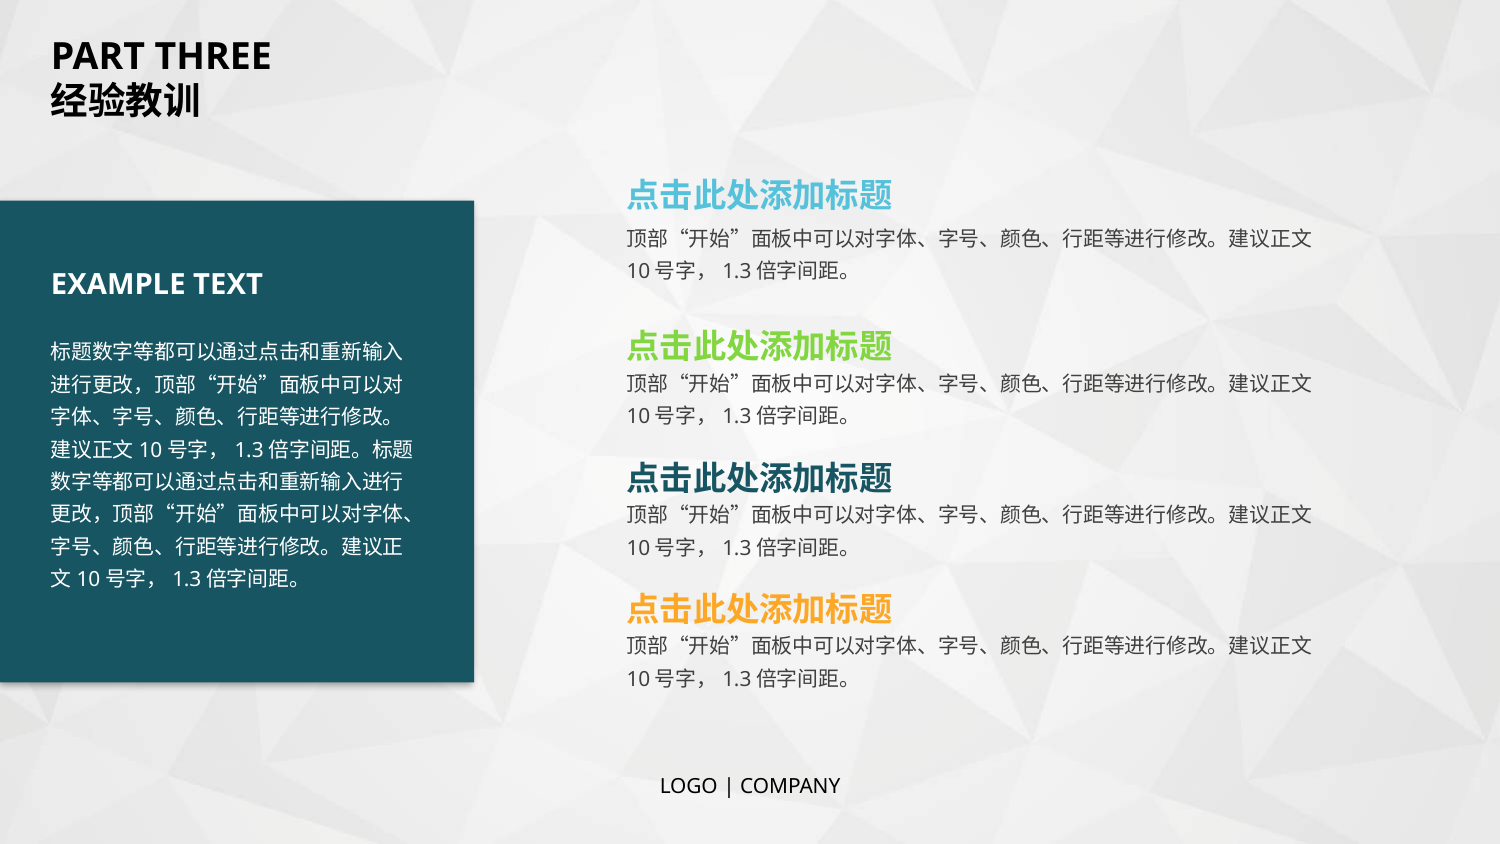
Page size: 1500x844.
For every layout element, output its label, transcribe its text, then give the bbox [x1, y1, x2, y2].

text_box 顶部“开始”面板中可以对字体、字号、颜色、行距等进行修改。建议正文10号字，1.3倍字间距。 [611, 487, 1328, 567]
text_box 顶部“开始”面板中可以对字体、字号、颜色、行距等进行修改。建议正文10号字，1.3倍字间距。 [611, 210, 1328, 291]
text_box 点击此处添加标题 [611, 167, 980, 222]
text_box LOGO | COMPANY [644, 765, 856, 806]
text_box PART THREE 经验教训 [36, 24, 296, 130]
text_box 标题数字等都可以通过点击和重新输入进行更改，顶部“开始”面板中可以对字体、字号、颜色、行距等进行修改。建议正文10号字，1.3倍字间距。标题数字等都可以通过点击和重新输入进行更改，顶部“开始”面板中可以对字体、字号、颜色、行距等进行修改。建议正文10号字，1.3倍字间距。 [36, 324, 430, 631]
text_box [0, 200, 475, 683]
text_box 点击此处添加标题 [611, 429, 980, 505]
text_box 顶部“开始”面板中可以对字体、字号、颜色、行距等进行修改。建议正文10号字，1.3倍字间距。 [611, 618, 1328, 698]
text_box 点击此处添加标题 [611, 298, 980, 373]
text_box EXAMPLE TEXT [36, 240, 474, 308]
text_box 点击此处添加标题 [611, 560, 980, 636]
picture [0, 0, 1500, 844]
text_box 顶部“开始”面板中可以对字体、字号、颜色、行距等进行修改。建议正文10号字，1.3倍字间距。 [611, 355, 1328, 436]
